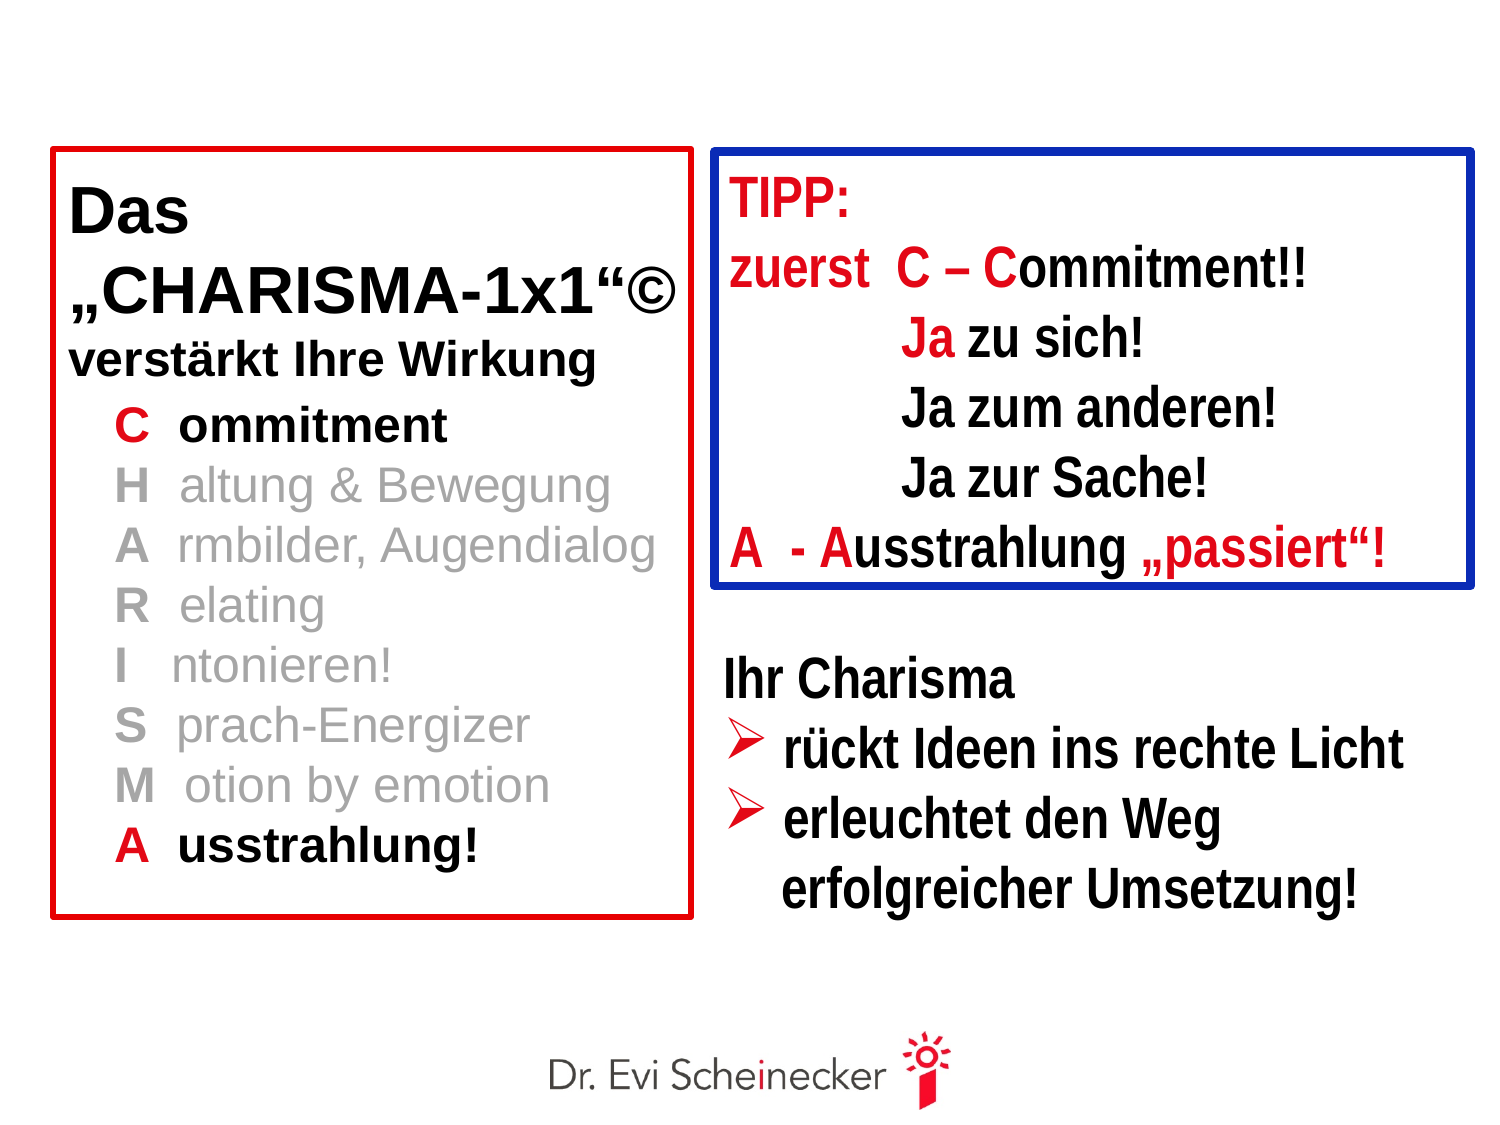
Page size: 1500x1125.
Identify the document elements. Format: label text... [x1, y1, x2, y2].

text_box [41, 741, 100, 808]
text_box [51, 147, 693, 741]
text_box C ommitment H altung & Bewegung A rmbilder, Augendialog R elating I ntonieren! S prach-Energizer M otion by emotion A usstrahlung! [100, 385, 680, 880]
text_box TIPP: zuerst C – Commitment!! Ja zu sich! Ja zum anderen! Ja zur Sache! A - Ausstrahlung „passiert“! [714, 151, 1471, 587]
text_box [680, 741, 708, 808]
picture [550, 1031, 951, 1110]
title Das „CHARISMA-1x1“© verstärkt Ihre Wirkung [53, 231, 714, 362]
text_box Ihr Charisma rückt Ideen ins rechte Licht erleuchtet den Weg erfolgreicher Umsetzung! [708, 633, 1471, 928]
text_box [51, 808, 693, 919]
